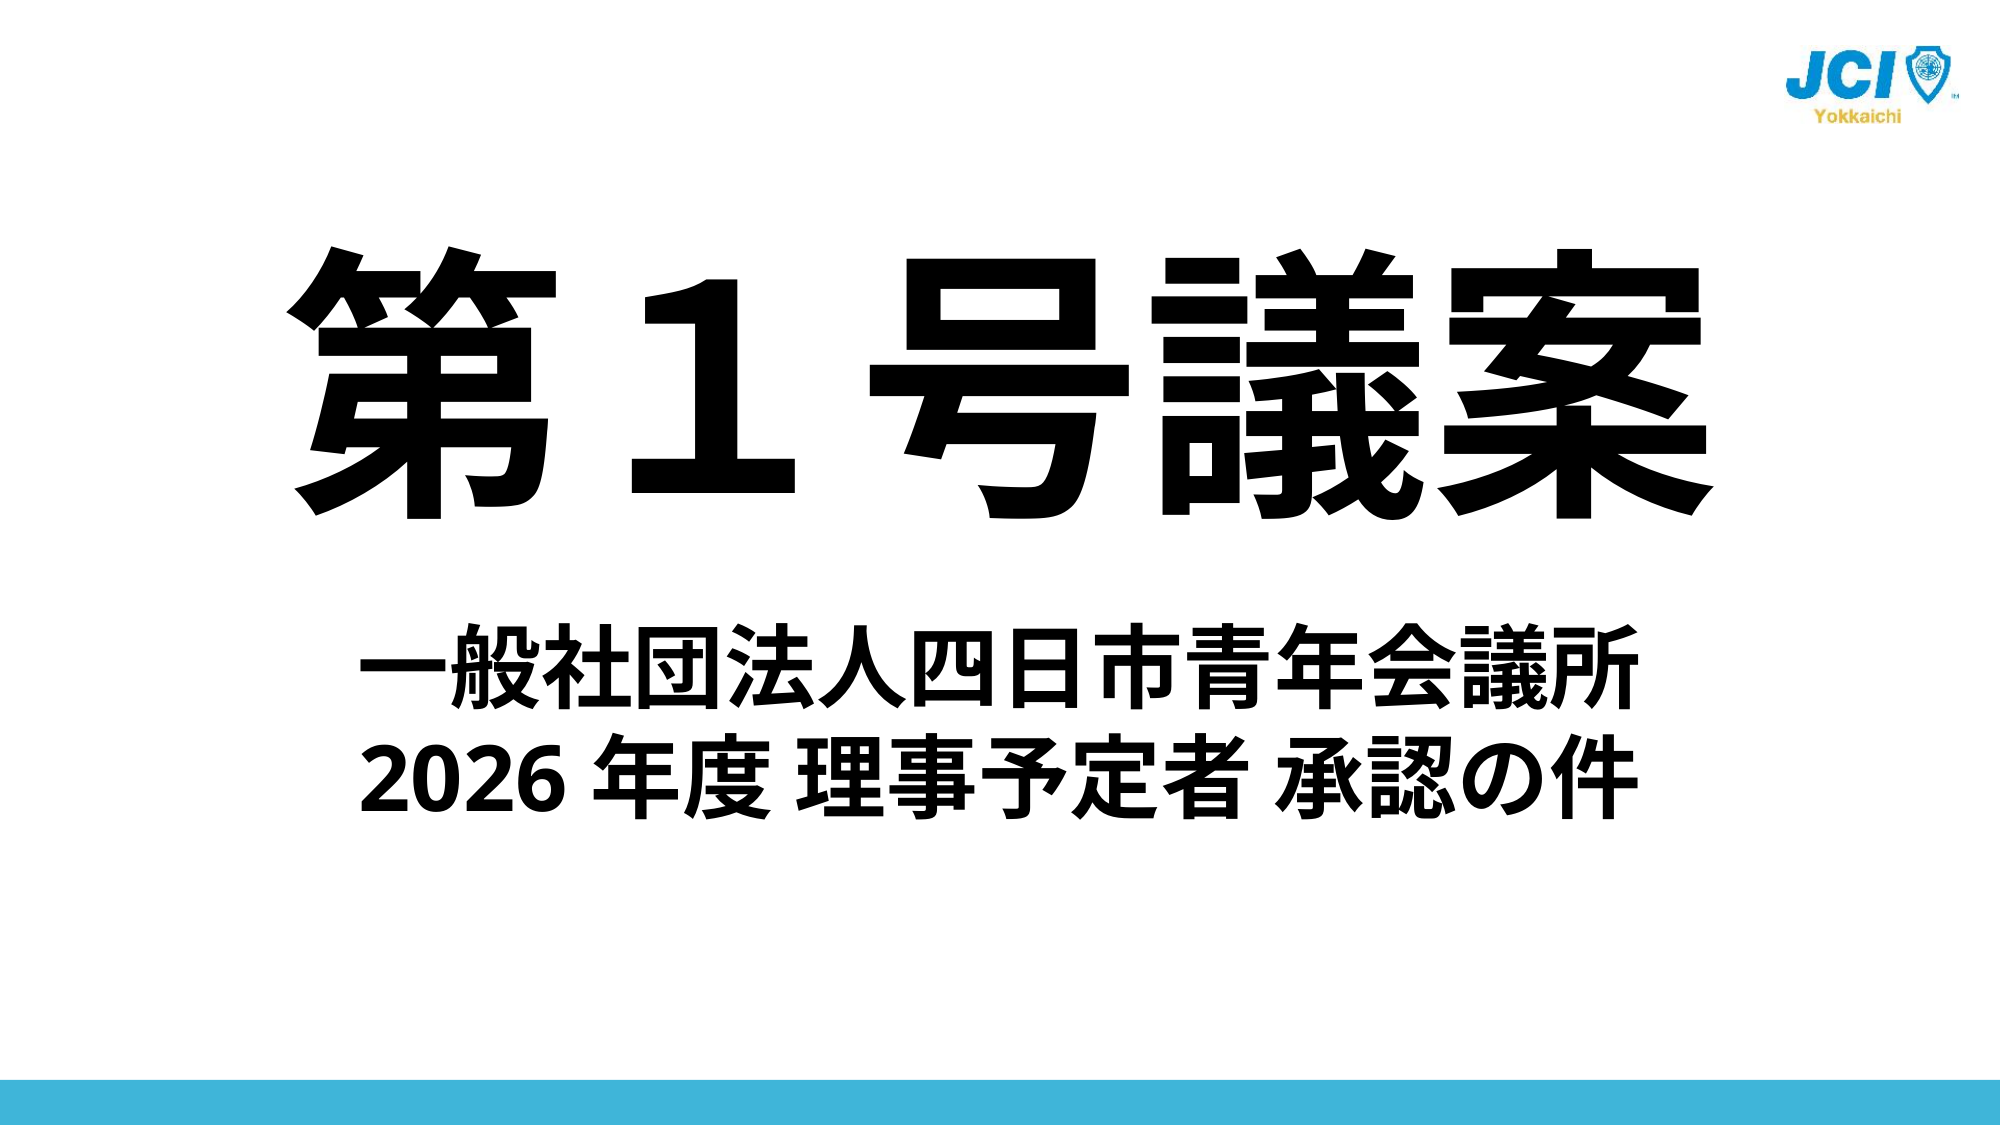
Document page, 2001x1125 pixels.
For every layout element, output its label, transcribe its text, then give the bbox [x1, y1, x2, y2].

text_box 第１号議案 [0, 198, 2000, 559]
text_box 一般社団法人四日市青年会議所 2026年度 理事予定者 承認の件 [0, 602, 2000, 838]
picture [1784, 45, 1961, 124]
